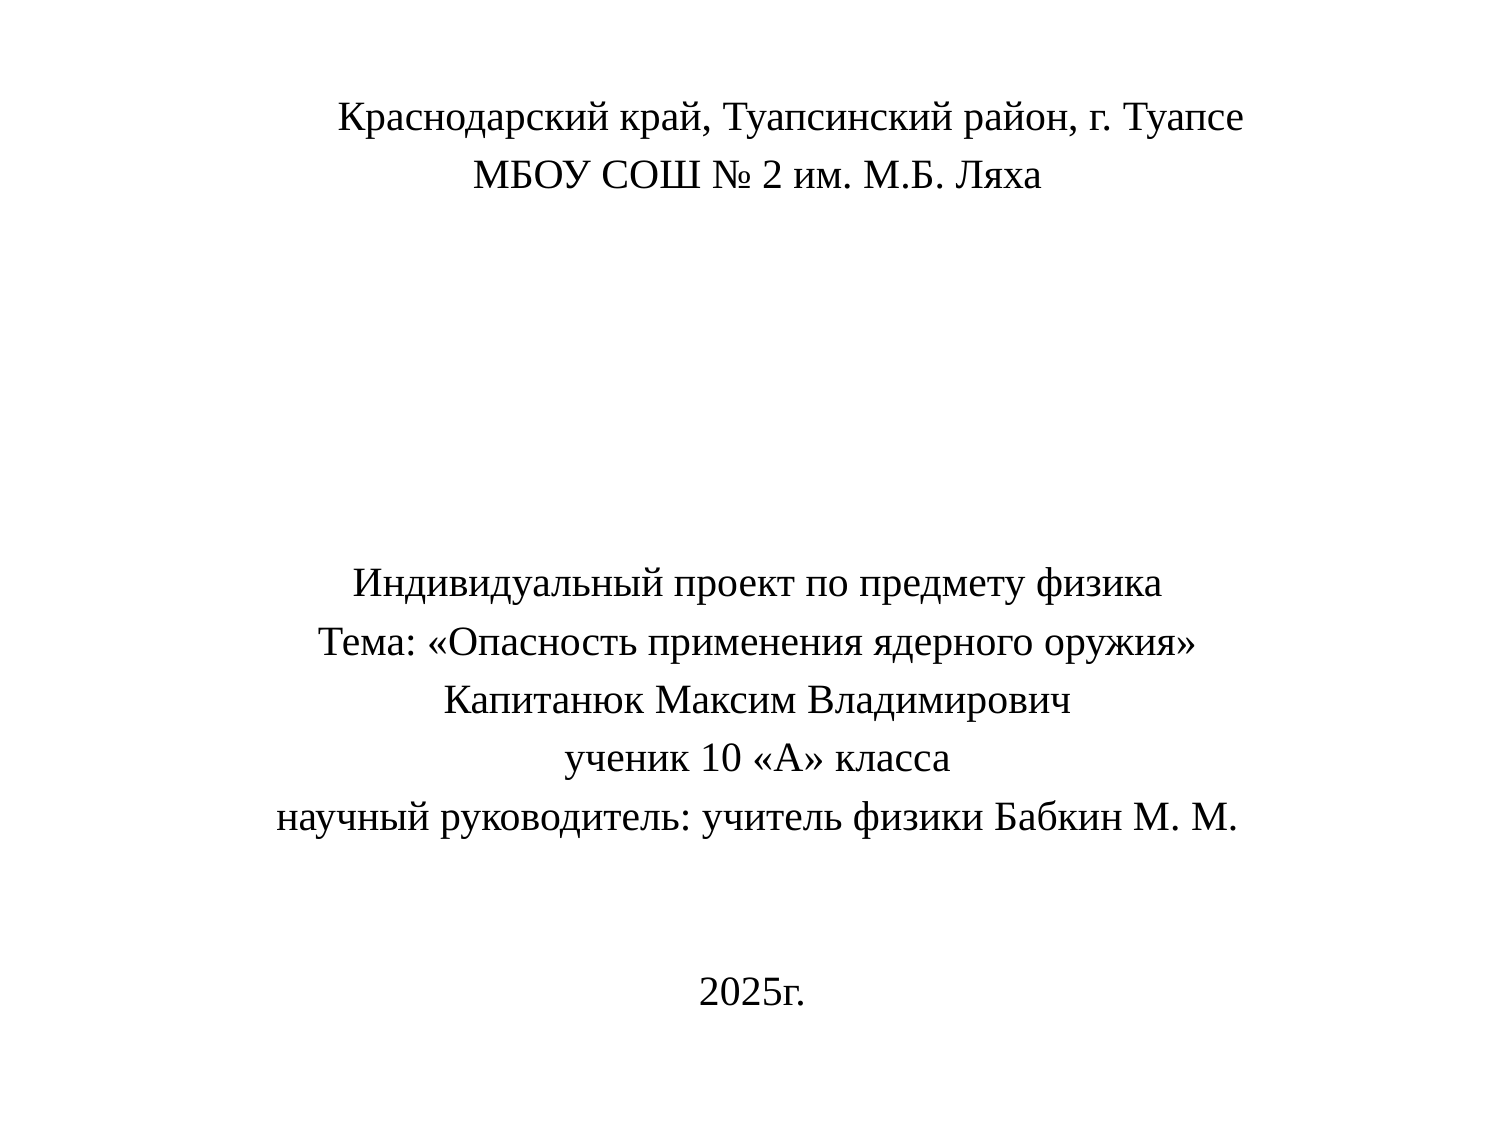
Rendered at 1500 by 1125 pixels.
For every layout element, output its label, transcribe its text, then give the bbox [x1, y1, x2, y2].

list Краснодарский край, Туапсинский район, г. Туапсе МБОУ СОШ № 2 им. М.Б. Ляха Индивидуальный проект по предмету физика Тема: «Опасность применения ядерного оружия» Капитанюк Максим Владимирович ученик 10 «А» класса научный руководитель: учитель физики Бабкин М. М. 2025г. [100, 30, 1415, 1059]
